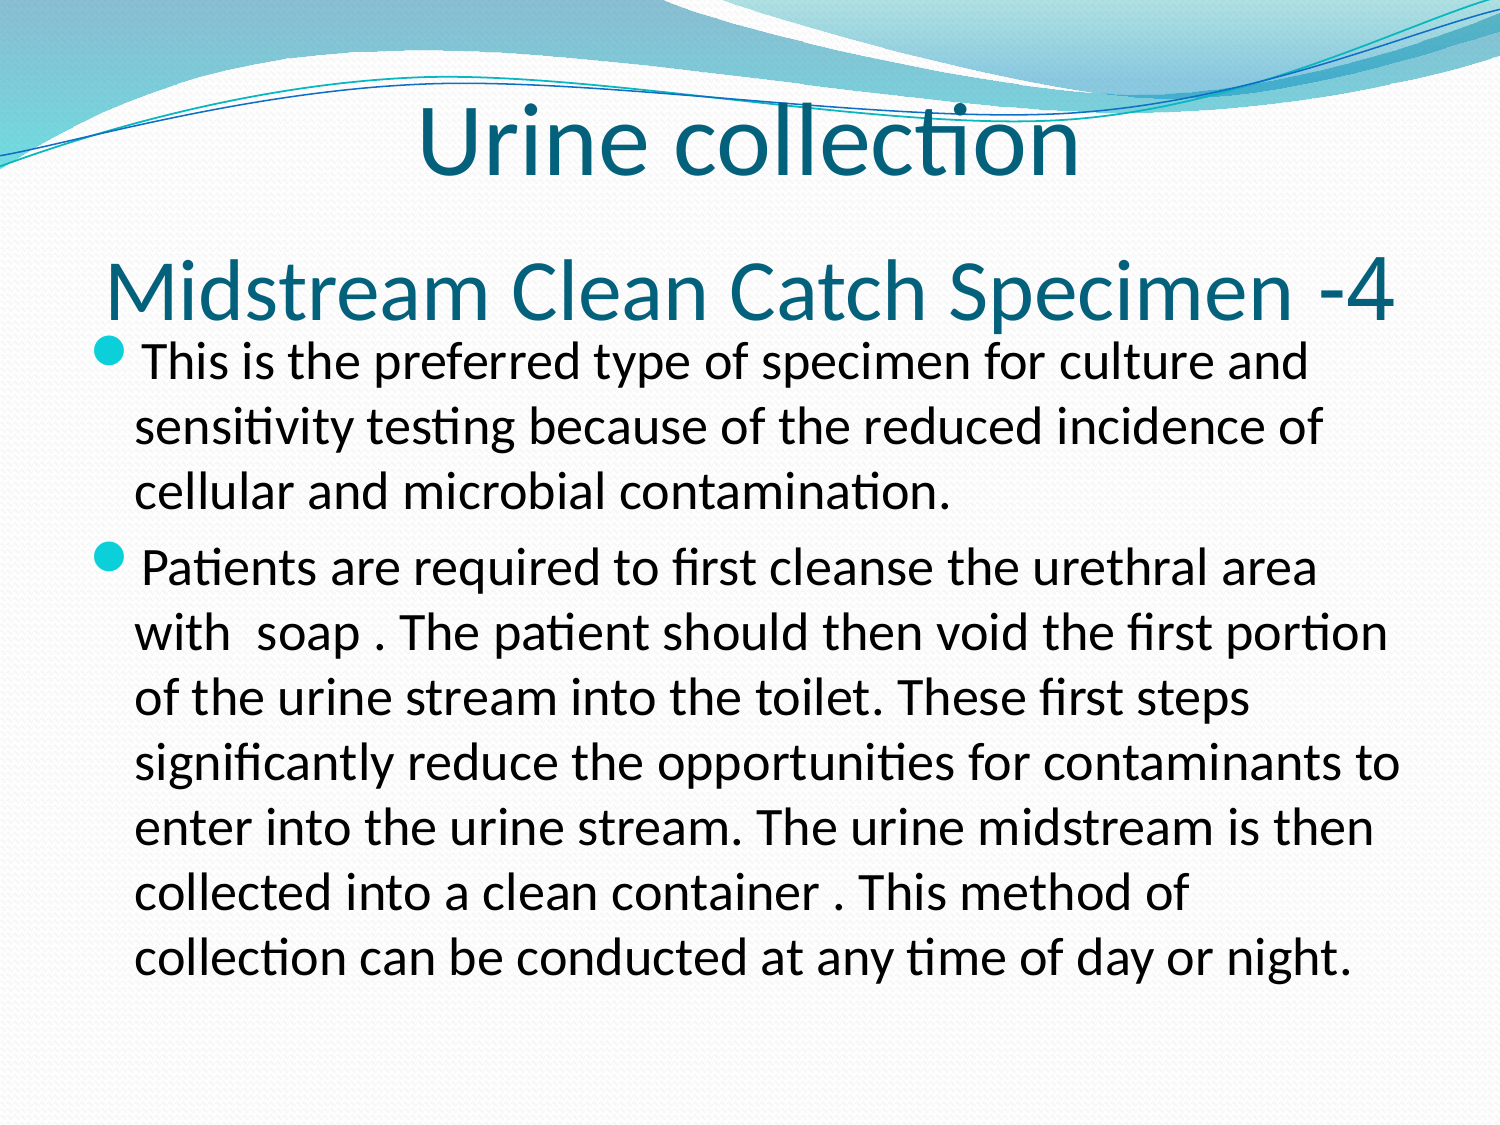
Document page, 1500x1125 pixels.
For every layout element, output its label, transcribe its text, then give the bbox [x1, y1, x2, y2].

list This is the preferred type of specimen for culture and sensitivity testing because of the reduced incidence of cellular and microbial contamination. Patients are required to first cleanse the urethral area with soap . The patient should then void the first portion of the urine stream into the toilet. These first steps significantly reduce the opportunities for contaminants to enter into the urine stream. The urine midstream is then collected into a clean container . This method of collection can be conducted at any time of day or night. [75, 339, 1425, 1038]
title Urine collection [75, 8, 1425, 150]
text_box 4- Midstream Clean Catch Specimen [74, 150, 1425, 339]
